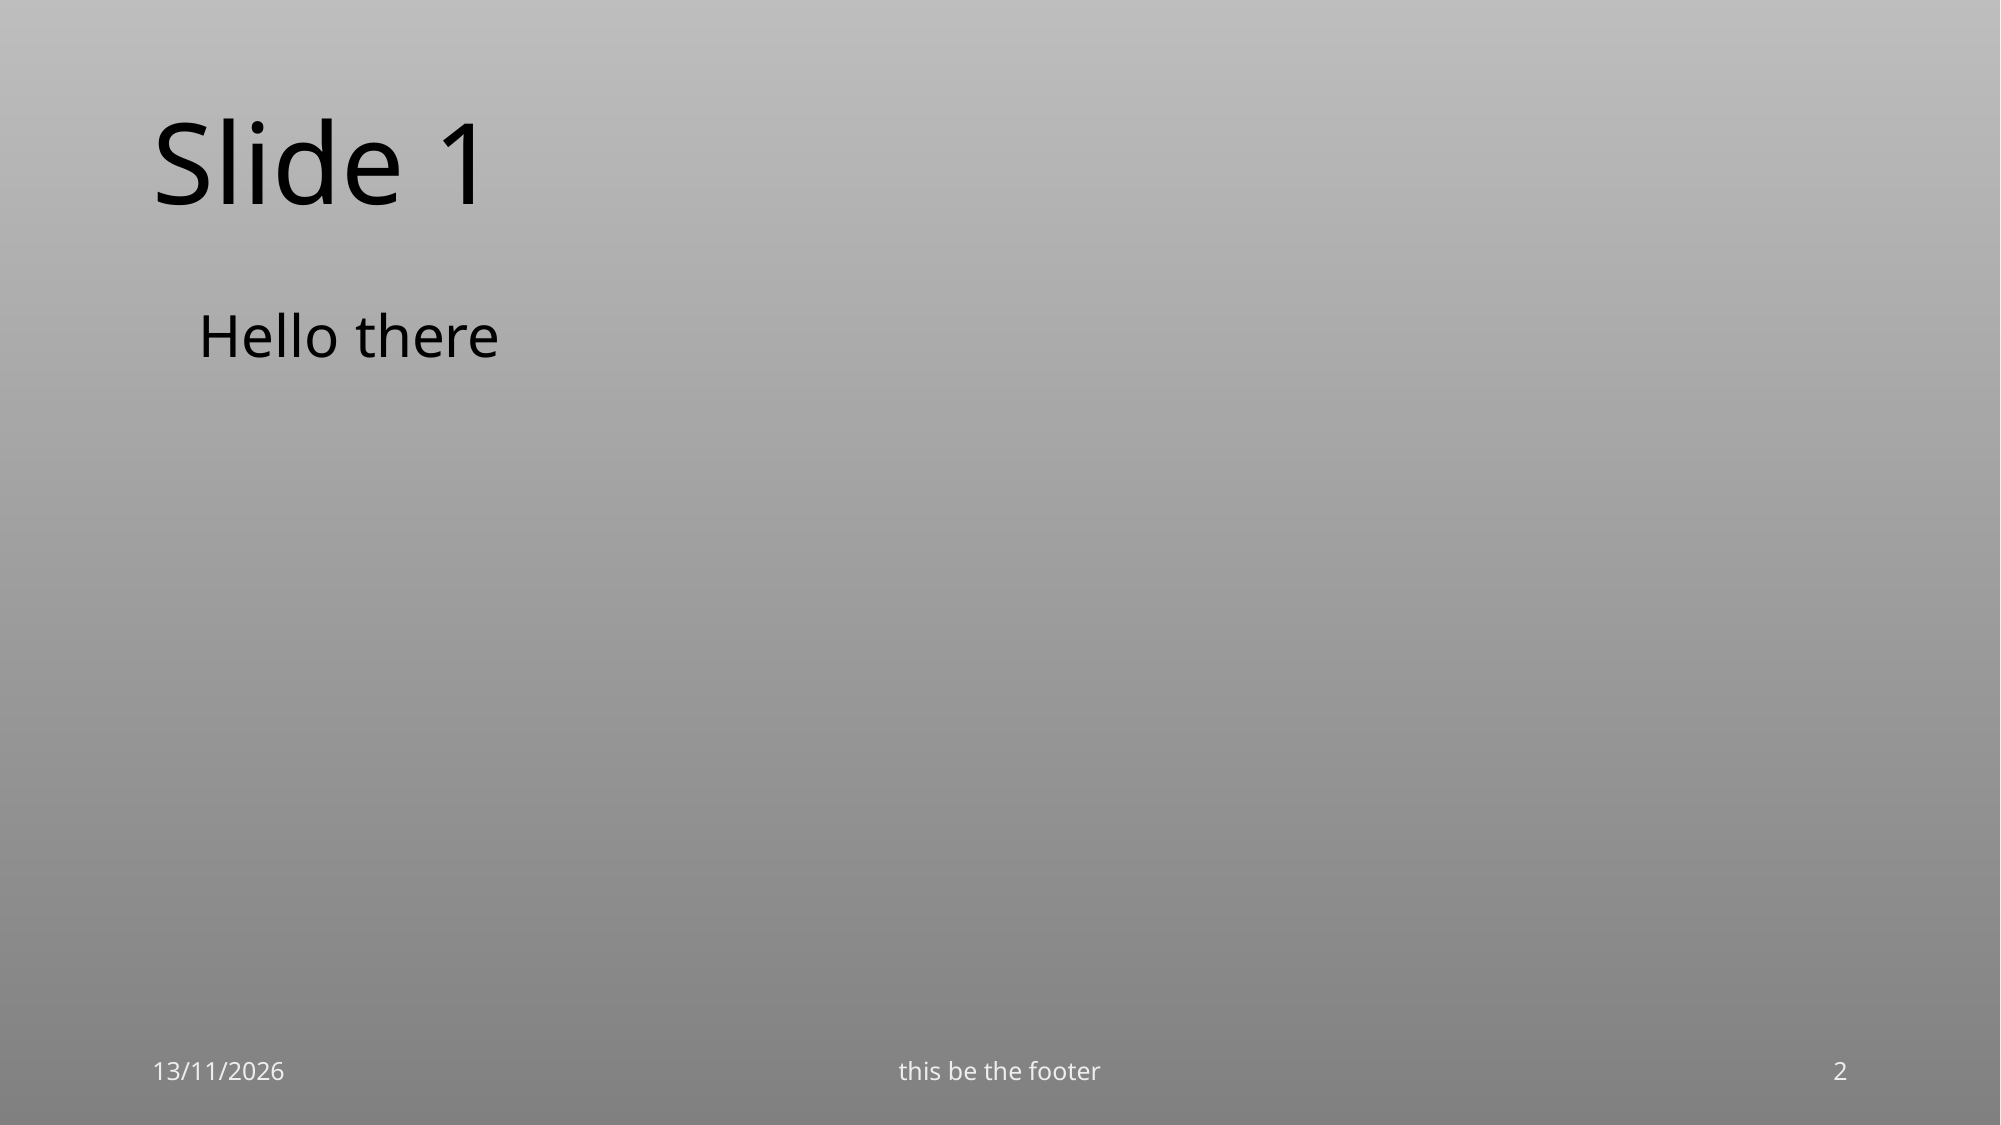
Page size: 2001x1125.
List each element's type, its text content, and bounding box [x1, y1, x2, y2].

slide_number ‹#› [1412, 1042, 1863, 1103]
list Hello there [183, 299, 1863, 1014]
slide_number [137, 1042, 588, 1103]
picture [0, 0, 2001, 1125]
footer this be the footer [662, 1042, 1338, 1103]
title Slide 1 [137, 59, 1863, 278]
